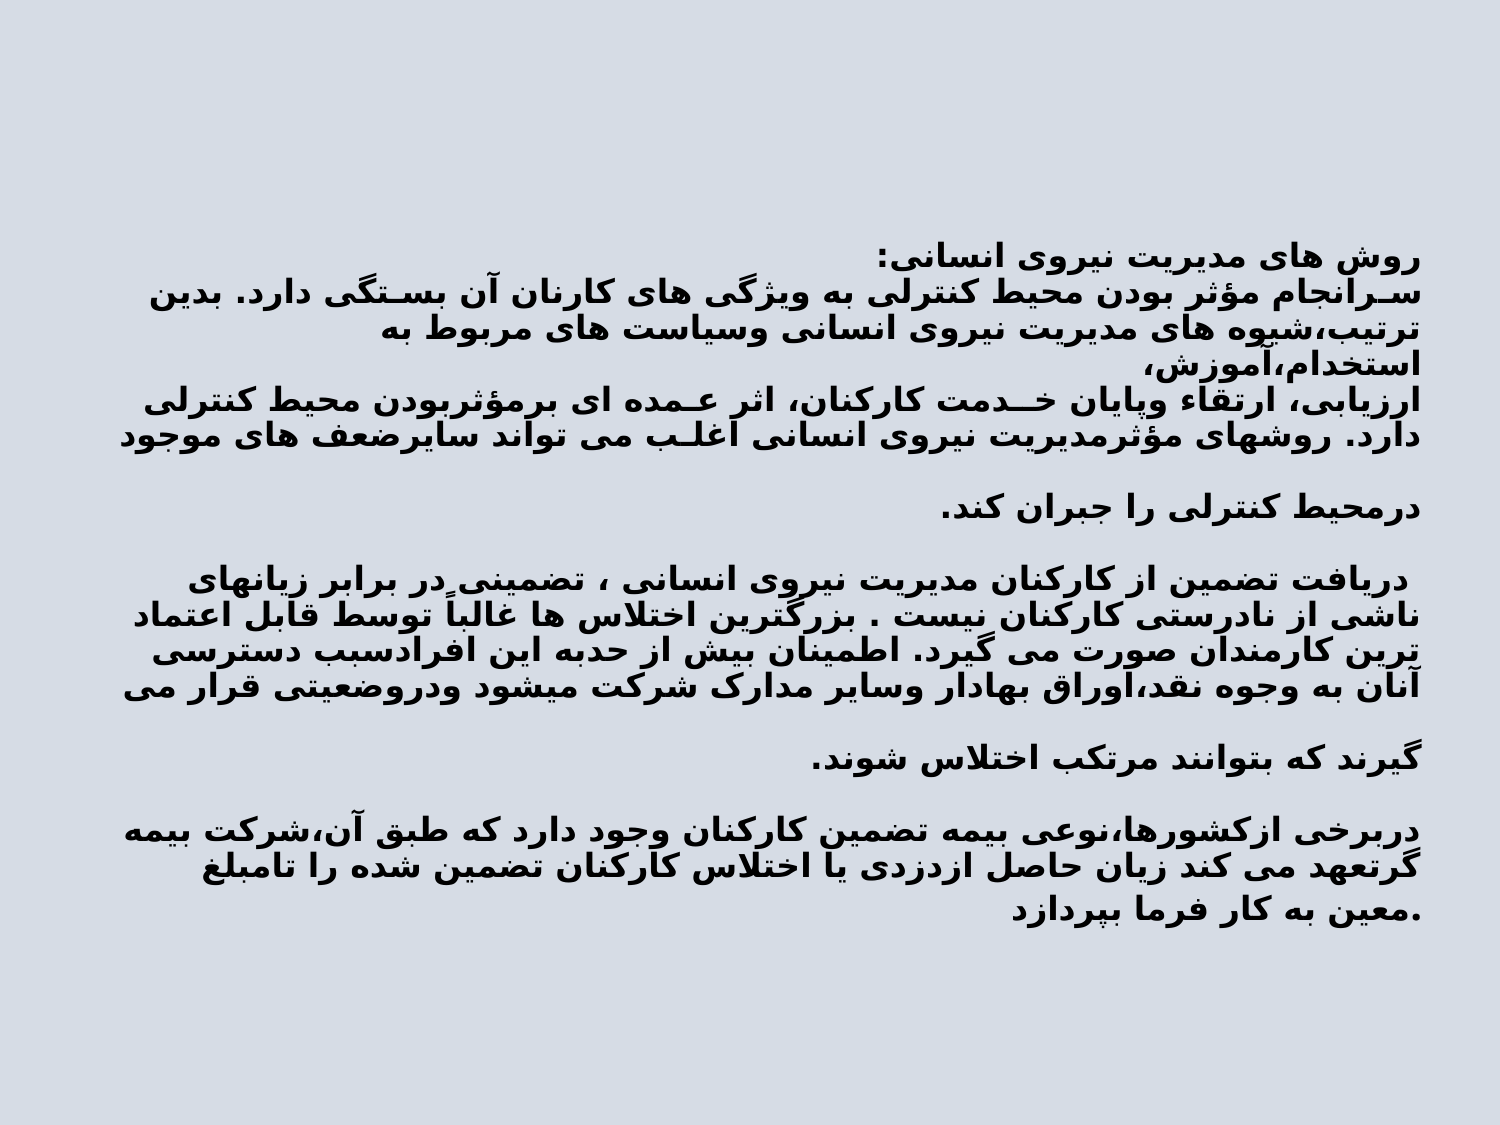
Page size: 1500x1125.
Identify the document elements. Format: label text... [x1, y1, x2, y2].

title روش های مدیریت نیروی انسانی: سـرانجام مؤثر بودن محیط کنترلی به ویژگی های کارنان آن بسـتگی دارد. بدین ترتیب،شیوه های مدیریت نیروی انسانی وسیاست های مربوط به استخدام،آموزش، ارزیابی، ارتقاء وپایان خــدمت کارکنان، اثر عـمده ای برمؤثربودن محیط کنترلی دارد. روشهای مؤثرمدیریت نیروی انسانی اغلـب می تواند سایرضعف های موجود درمحیط کنترلی را جبران کند. دریافت تضمین از کارکنان مدیریت نیروی انسانی ، تضمینی در برابر زیانهای ناشی از نادرستی کارکنان نیست . بزرگترین اختلاس ها غالباً توسط قابل اعتماد ترین کارمندان صورت می گیرد. اطمینان بیش از حدبه این افرادسبب دسترسی آنان به وجوه نقد،اوراق بهادار وسایر مدارک شرکت میشود ودروضعیتی قرار می گیرند که بتوانند مرتکب اختلاس شوند. دربرخی ازکشورها،نوعی بیمه تضمین کارکنان وجود دارد که طبق آن،شرکت بیمه گرتعهد می کند زیان حاصل ازدزدی یا اختلاس کارکنان تضمین شده را تامبلغ معین به کار فرما بپردازد. [99, 37, 1438, 1050]
